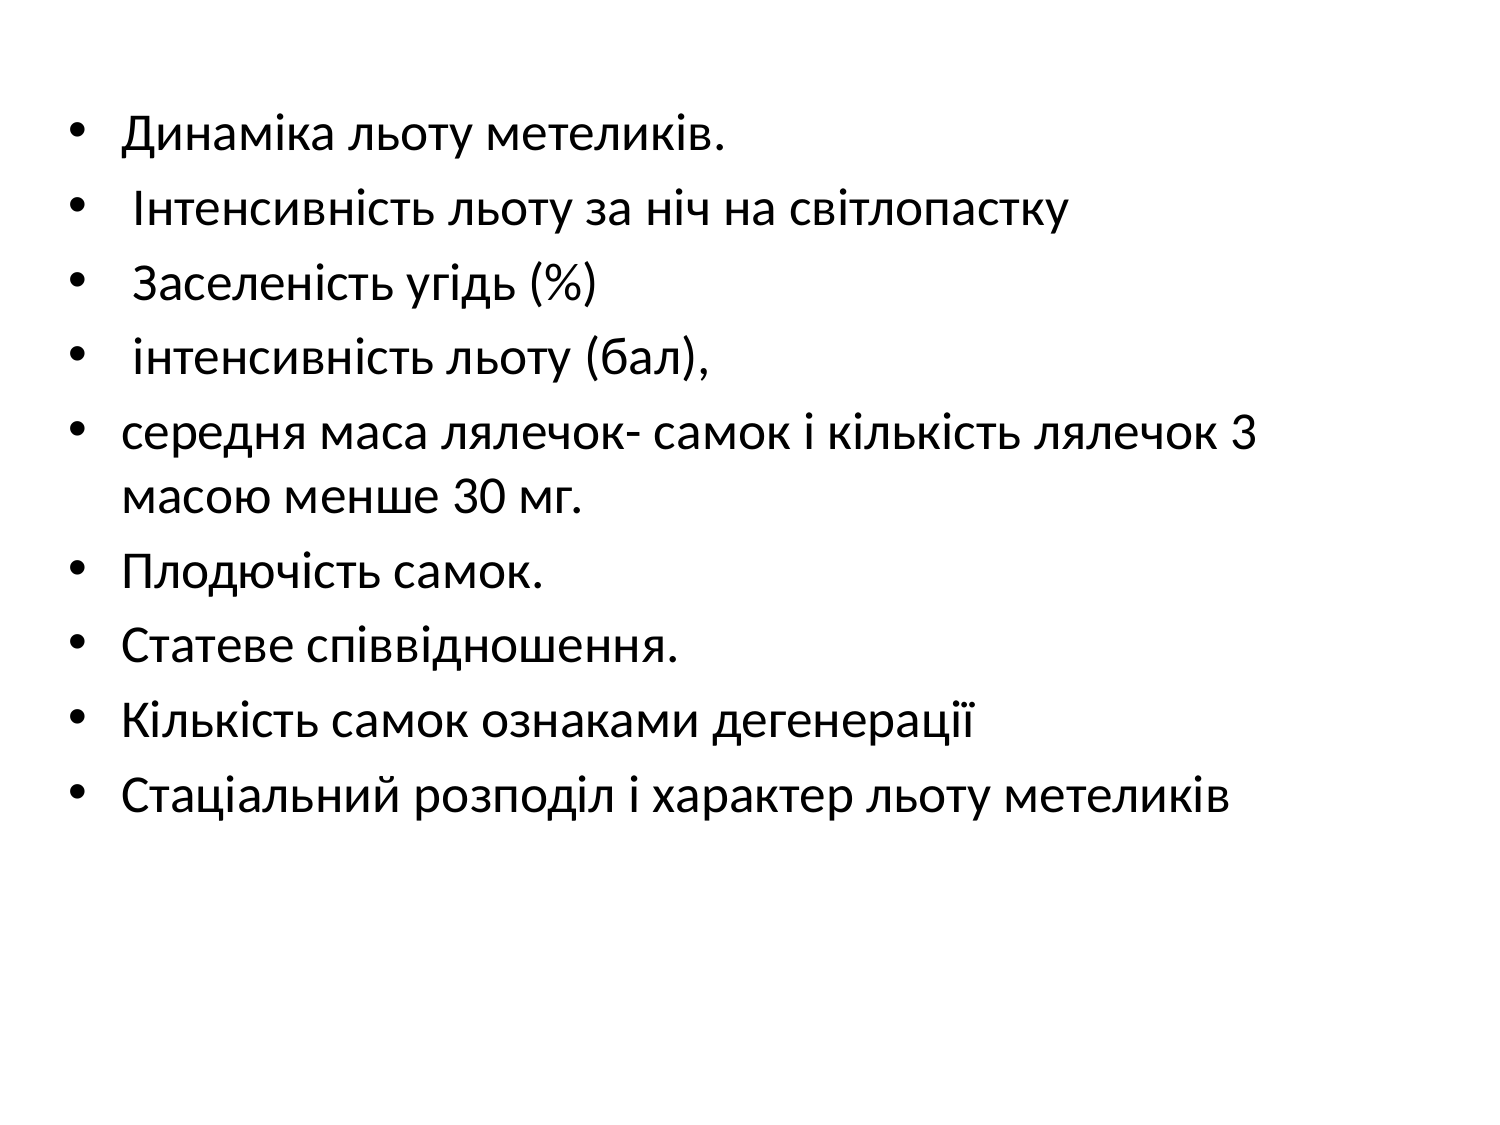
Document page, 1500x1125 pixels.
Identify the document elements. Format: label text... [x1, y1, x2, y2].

list Динаміка льоту метеликів. Інтенсивність льоту за ніч на світлопастку Заселеність угідь (%) інтенсивність льоту (бал), середня маса лялечок- самок і кількість лялечок 3 масою менше 30 мг. Плодючість самок. Статеве співвідношення. Кількість самок ознаками дегенерації Стаціальний розподіл і характер льоту метеликів [53, 90, 1404, 833]
